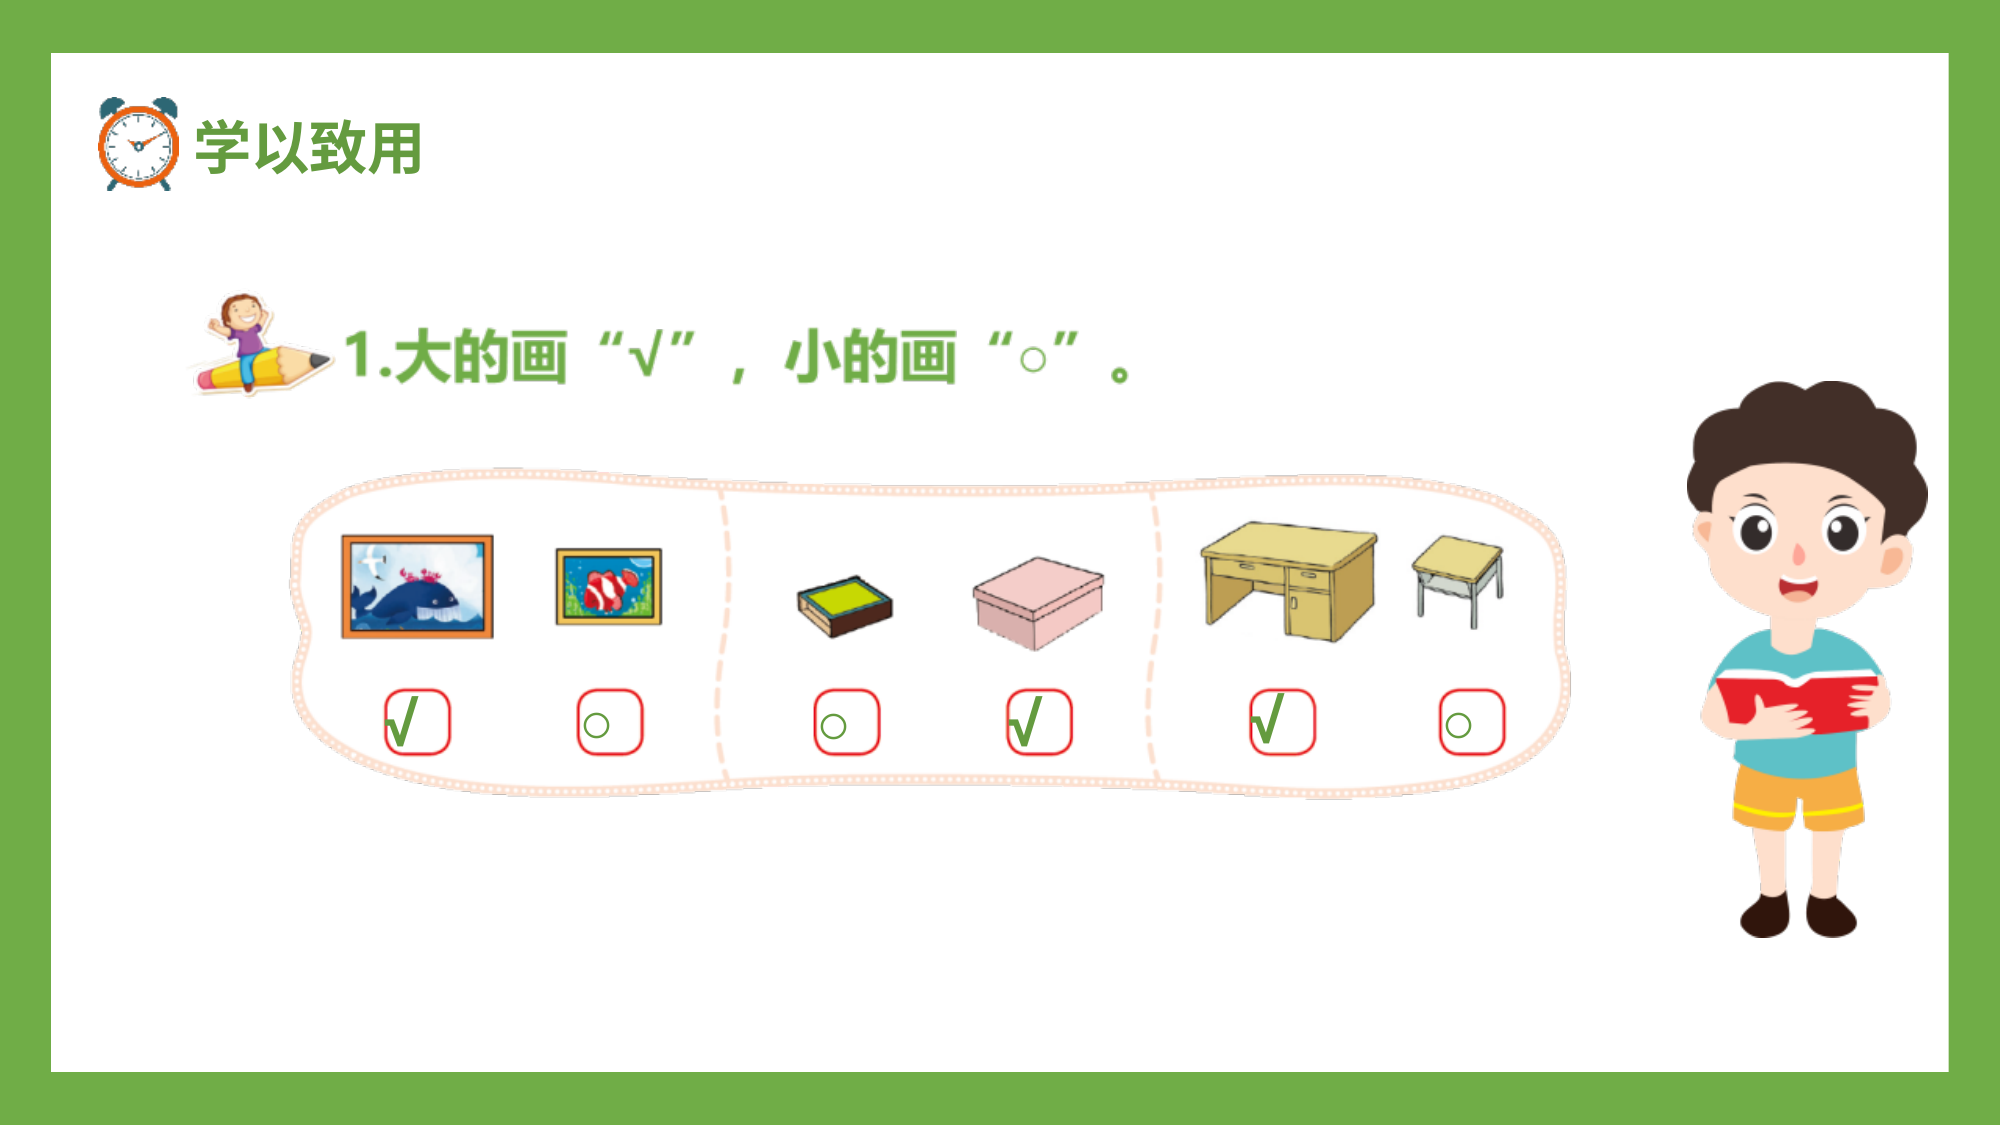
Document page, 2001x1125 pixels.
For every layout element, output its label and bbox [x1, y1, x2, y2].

picture [1687, 381, 1928, 938]
picture [164, 278, 1465, 434]
picture [277, 462, 1596, 809]
text_box [97, 97, 554, 191]
